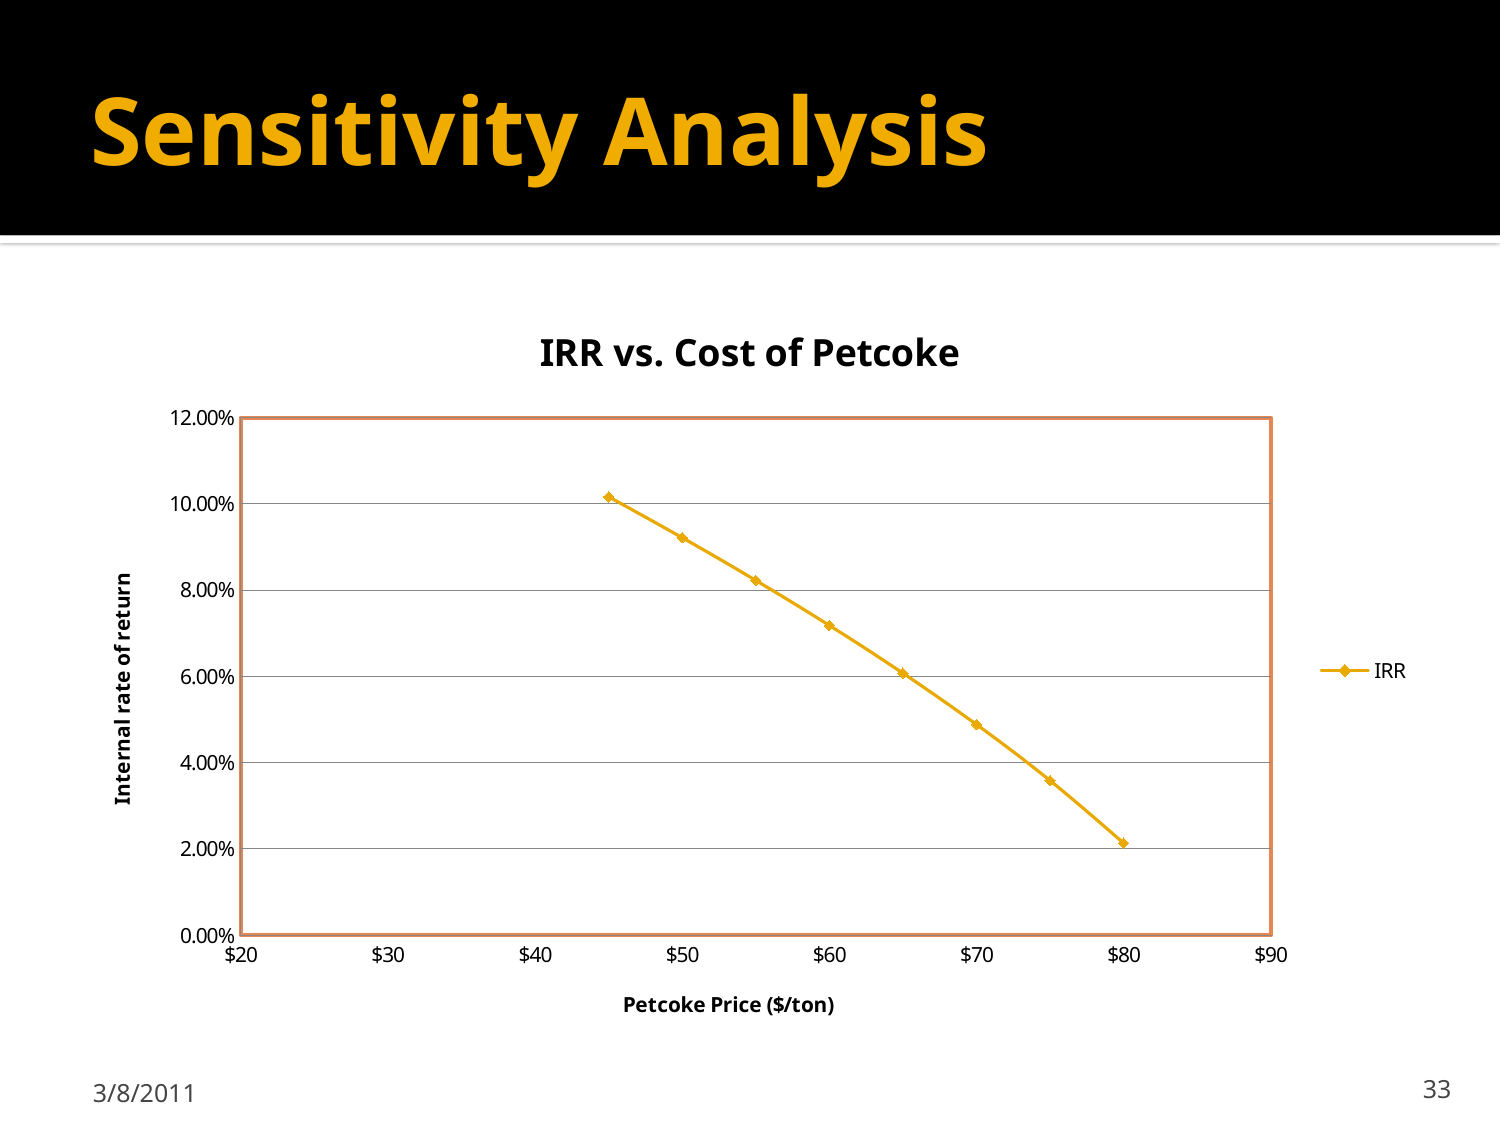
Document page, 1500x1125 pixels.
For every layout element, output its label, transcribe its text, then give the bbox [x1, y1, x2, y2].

chart [74, 291, 1425, 1050]
title Sensitivity Analysis [75, 25, 1425, 231]
slide_number 33 [1345, 1062, 1467, 1108]
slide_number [75, 1062, 425, 1108]
